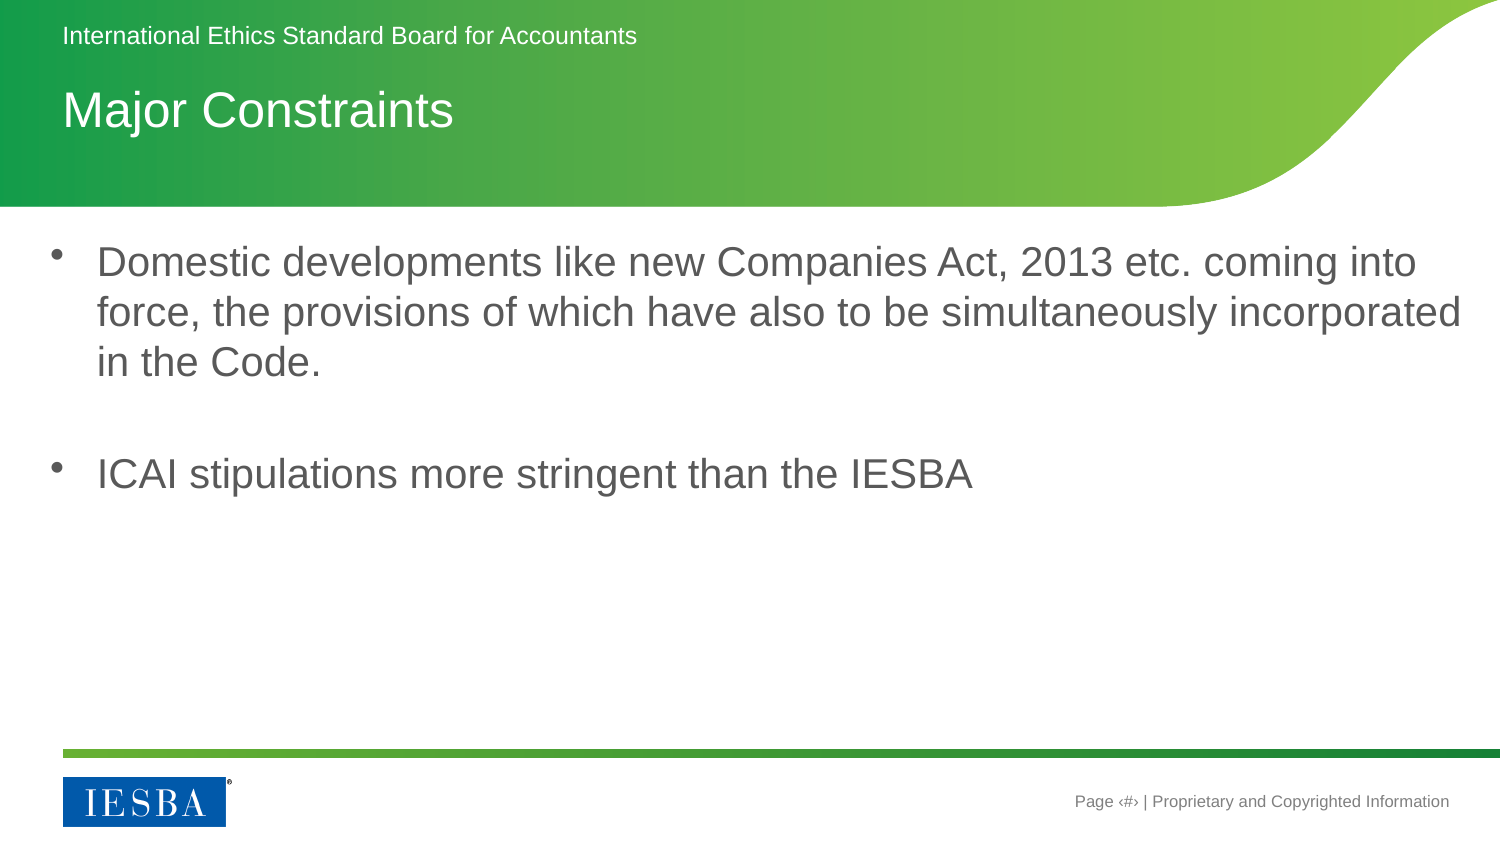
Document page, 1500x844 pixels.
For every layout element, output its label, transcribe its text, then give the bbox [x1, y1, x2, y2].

picture [0, 0, 1500, 207]
title Major Constraints [61, 74, 1301, 142]
text_box International Ethics Standard Board for Accountants [62, 19, 913, 50]
picture [63, 777, 232, 827]
list Domestic developments like new Companies Act, 2013 etc. coming into force, the provisions of which have also to be simultaneously incorporated in the Code. ICAI stipulations more stringent than the IESBA [49, 233, 1500, 773]
